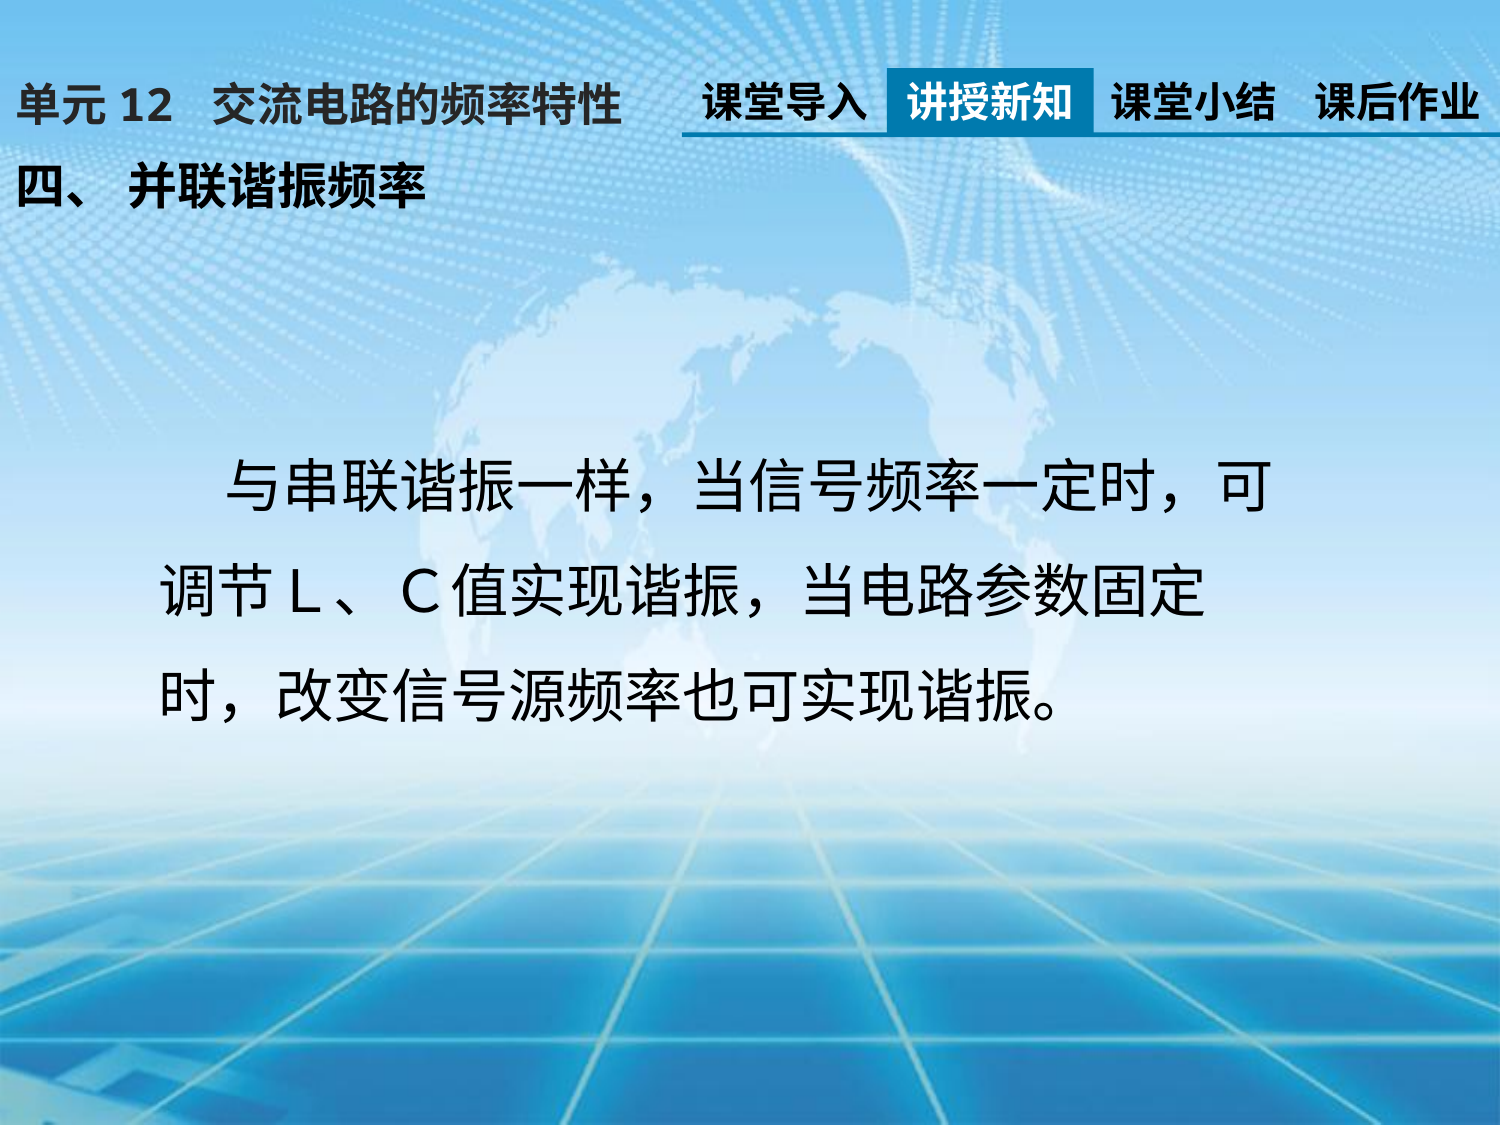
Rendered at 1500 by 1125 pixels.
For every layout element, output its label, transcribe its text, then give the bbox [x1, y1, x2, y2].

text_box 与串联谐振一样，当信号频率一定时，可调节Ｌ、Ｃ值实现谐振，当电路参数固定时，改变信号源频率也可实现谐振。 [143, 406, 1300, 737]
picture [0, 0, 1500, 1125]
text_box 四、 并联谐振频率 [1, 147, 797, 237]
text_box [1, 67, 1500, 139]
